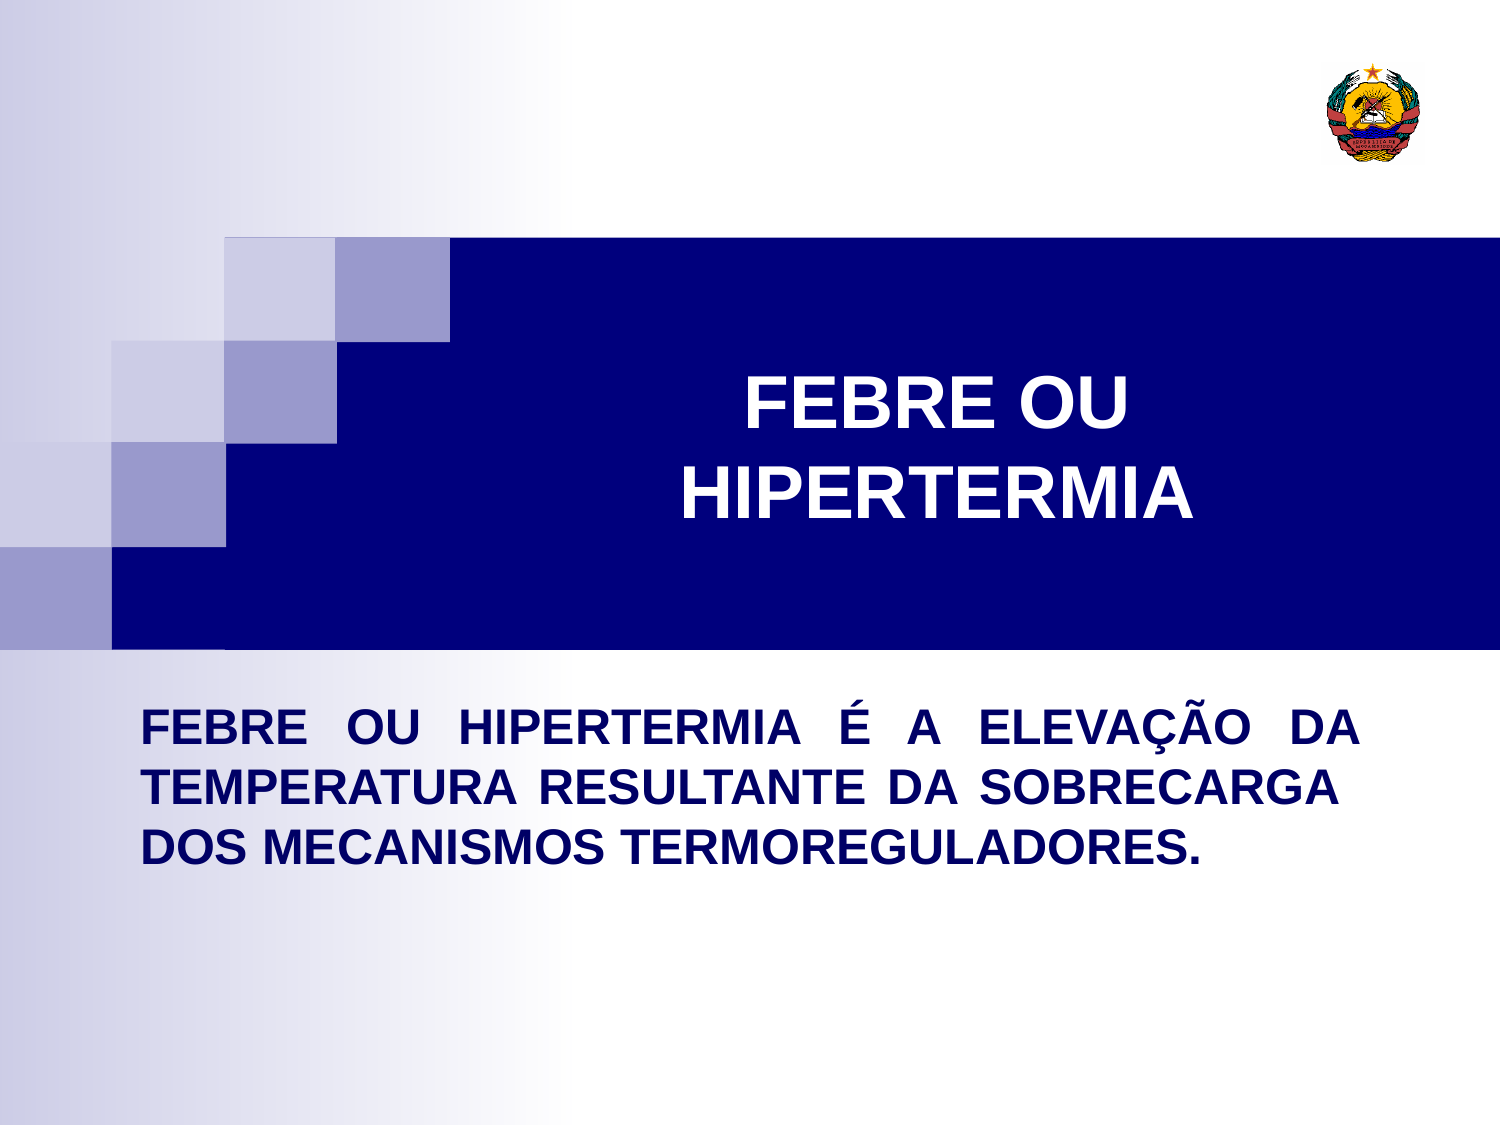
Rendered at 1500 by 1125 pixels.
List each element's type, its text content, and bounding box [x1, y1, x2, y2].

title FEBRE OU HIPERTERMIA [487, 262, 1388, 626]
subtitle FEBRE OU HIPERTERMIA É A ELEVAÇÃO DA TEMPERATURA RESULTANTE DA SOBRECARGA DOS MECANISMOS TERMOREGULADORES. [124, 687, 1376, 888]
